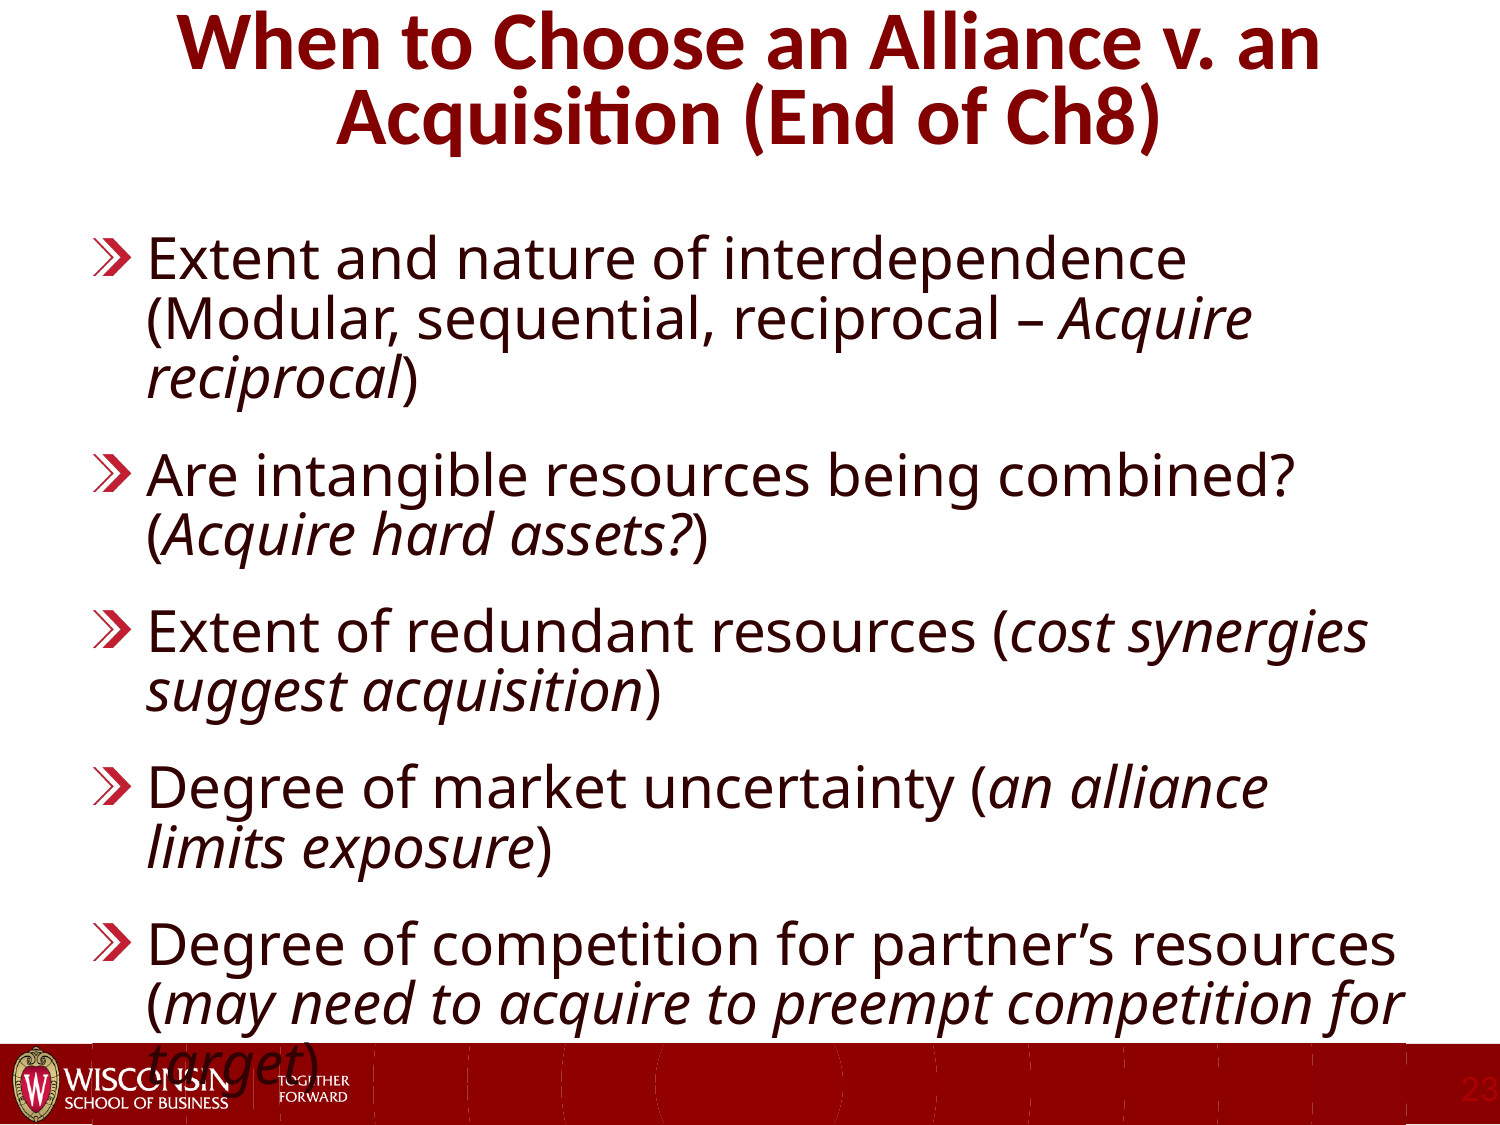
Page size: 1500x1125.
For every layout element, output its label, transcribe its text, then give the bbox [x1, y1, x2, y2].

list Extent and nature of interdependence (Modular, sequential, reciprocal – Acquire reciprocal) Are intangible resources being combined? (Acquire hard assets?) Extent of redundant resources (cost synergies suggest acquisition) Degree of market uncertainty (an alliance limits exposure) Degree of competition for partner’s resources (may need to acquire to preempt competition for target) [75, 224, 1425, 1043]
picture [90, 452, 133, 494]
title When to Choose an Alliance v. an Acquisition (End of Ch8) [75, 32, 1425, 138]
picture [90, 921, 133, 963]
picture [12, 1046, 350, 1123]
picture [90, 765, 133, 807]
picture [90, 608, 133, 650]
picture [90, 236, 133, 278]
